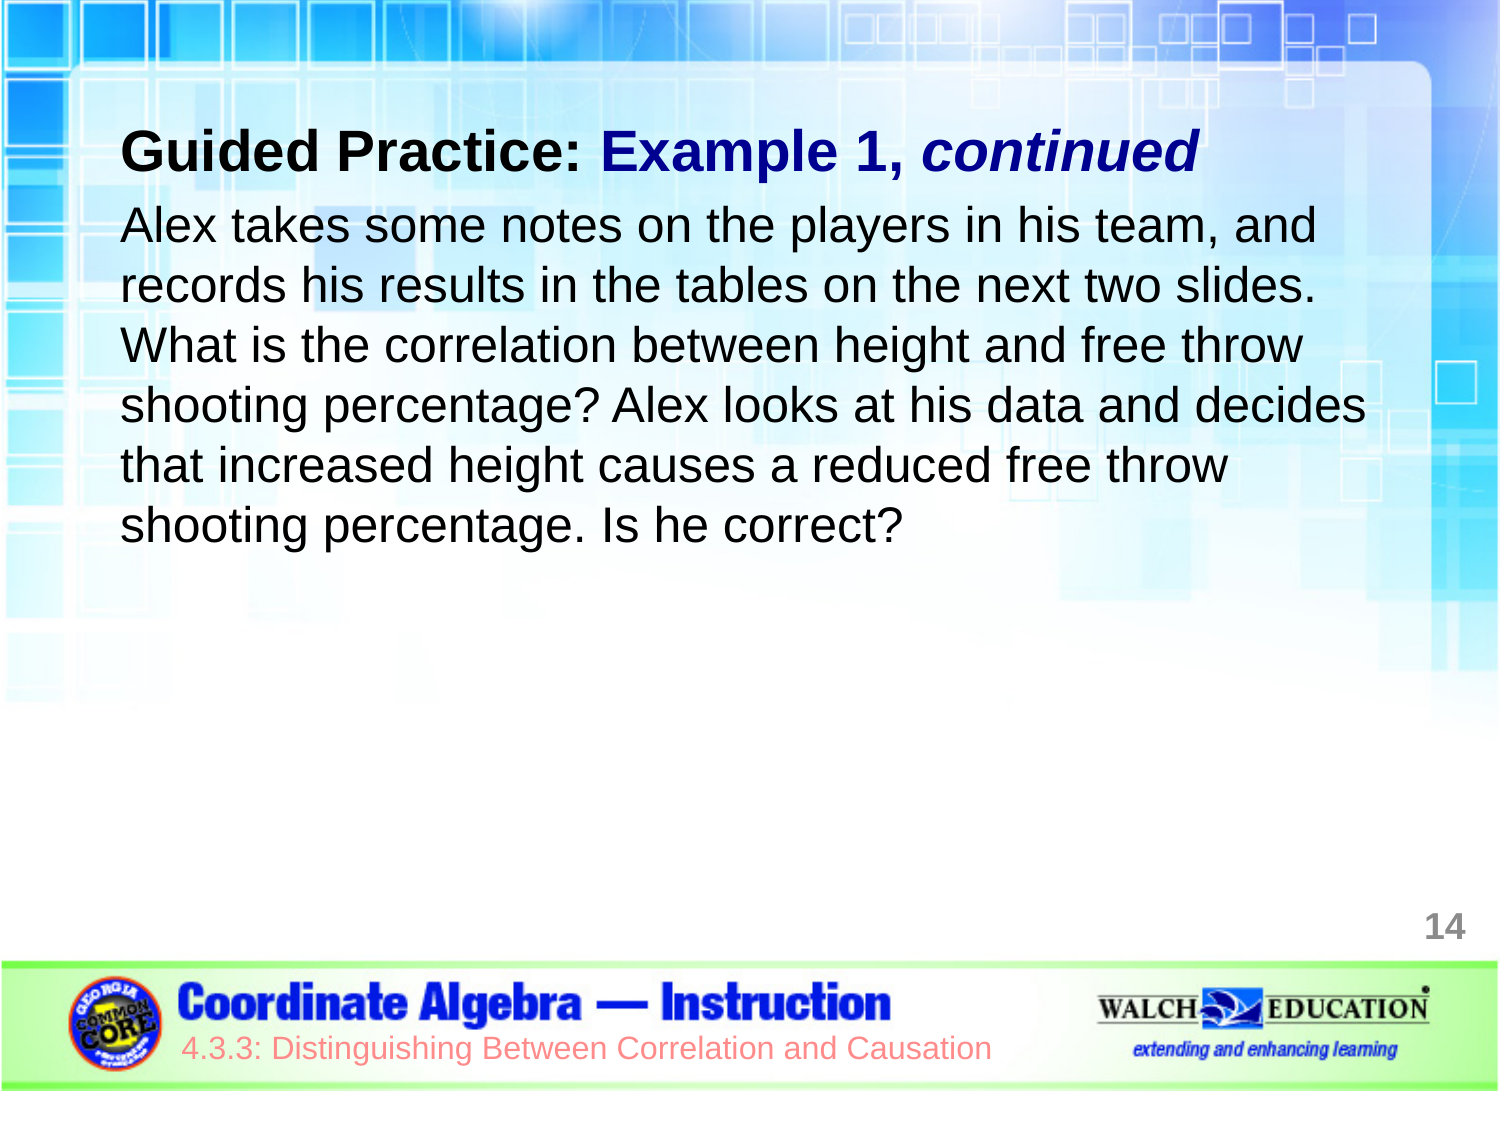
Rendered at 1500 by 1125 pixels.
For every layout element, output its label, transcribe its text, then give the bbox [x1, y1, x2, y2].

picture [1, 0, 1500, 1091]
footer 4.3.3: Distinguishing Between Correlation and Causation [166, 1024, 1080, 1069]
subtitle Guided Practice: Example 1, continued Alex takes some notes on the players in his team, and records his results in the tables on the next two slides. What is the correlation between height and free throw shooting percentage? Alex looks at his data and decides that increased height causes a reduced free throw shooting percentage. Is he correct? [105, 105, 1436, 925]
slide_number 14 [1361, 901, 1481, 949]
